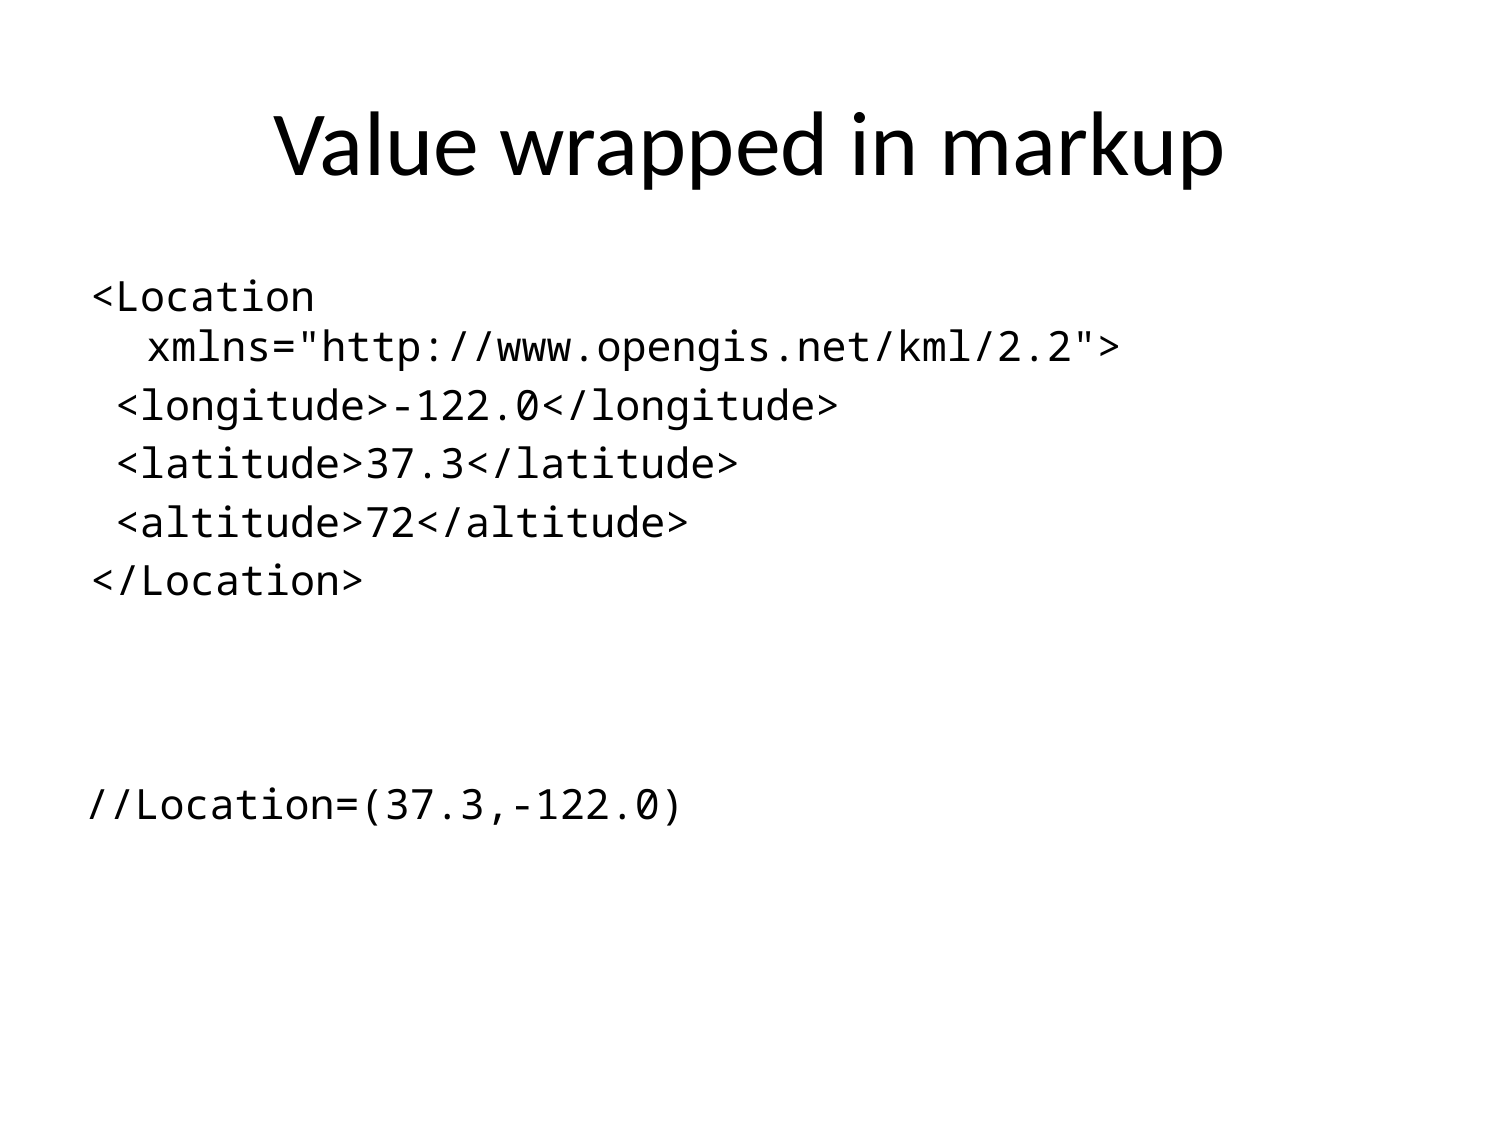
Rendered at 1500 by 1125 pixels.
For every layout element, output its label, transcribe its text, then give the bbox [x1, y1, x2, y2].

list <Location xmlns="http://www.opengis.net/kml/2.2"> <longitude>-122.0</longitude> <latitude>37.3</latitude> <altitude>72</altitude> </Location> [75, 262, 1173, 1005]
list //Location=(37.3,-122.0) [69, 770, 1066, 1004]
title Value wrapped in markup [75, 45, 1425, 233]
